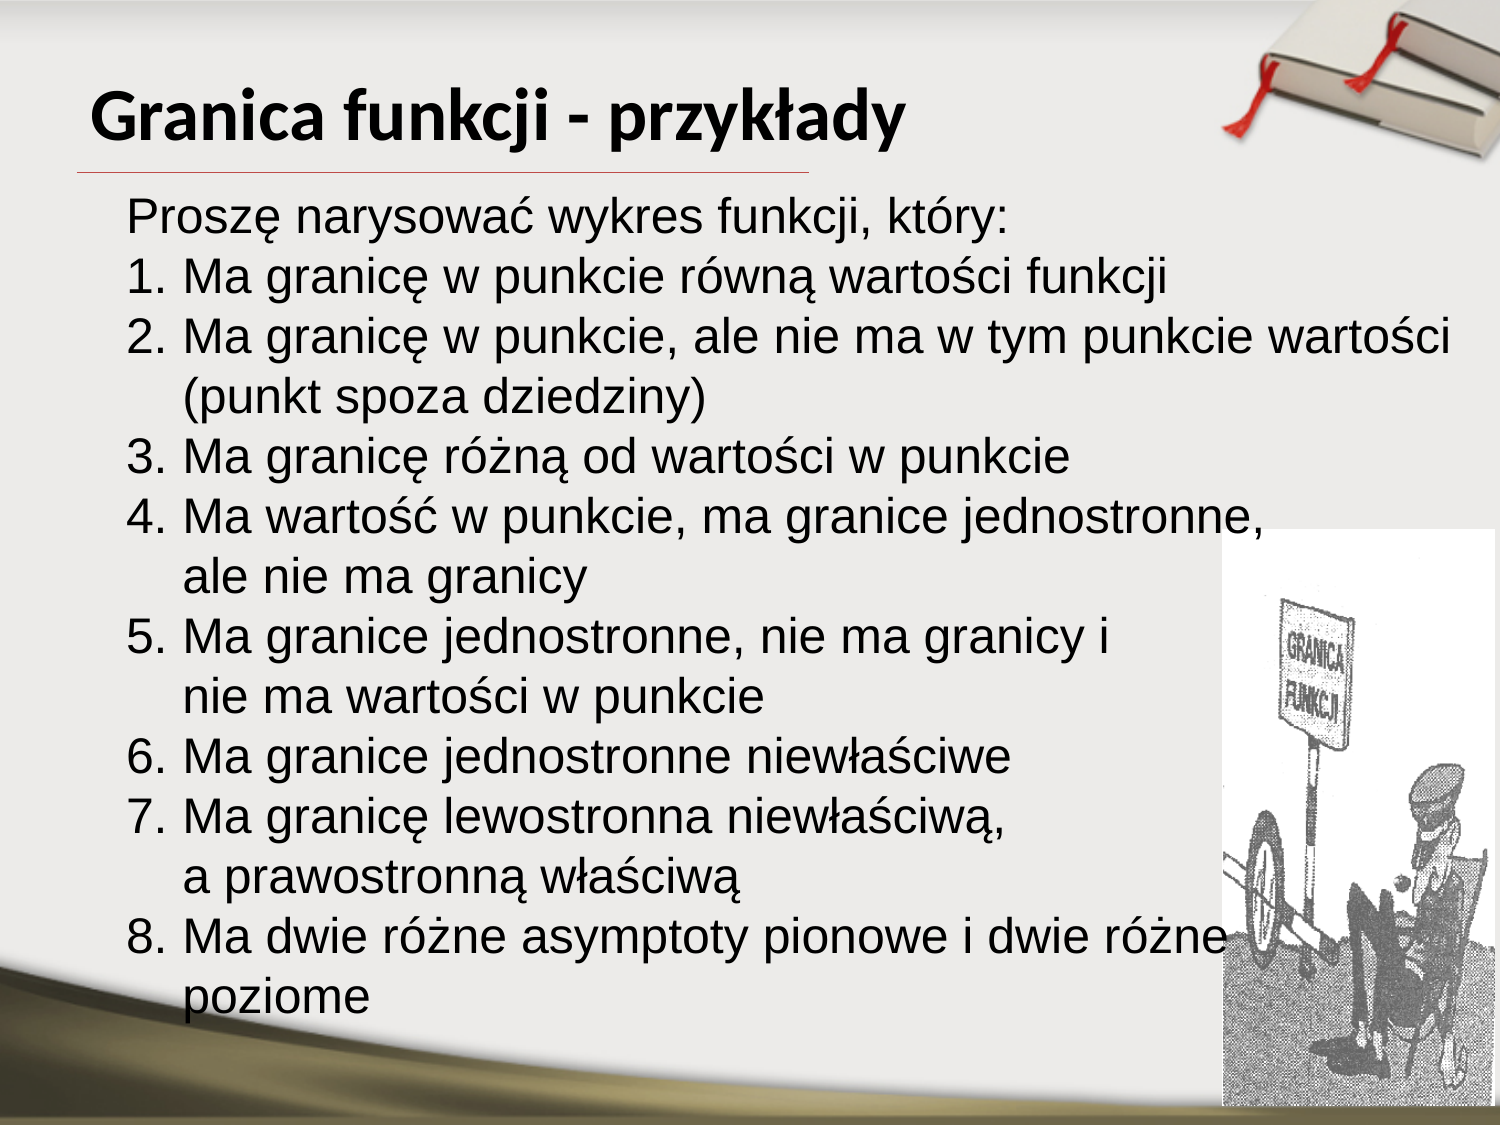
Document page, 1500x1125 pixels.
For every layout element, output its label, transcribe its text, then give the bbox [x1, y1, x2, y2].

title Granica funkcji - przykłady [75, 45, 1425, 175]
text_box Proszę narysować wykres funkcji, który: Ma granicę w punkcie równą wartości funkcji Ma granicę w punkcie, ale nie ma w tym punkcie wartości (punkt spoza dziedziny) Ma granicę różną od wartości w punkcie Ma wartość w punkcie, ma granice jednostronne, ale nie ma granicy Ma granice jednostronne, nie ma granicy i nie ma wartości w punkcie Ma granice jednostronne niewłaściwe Ma granicę lewostronna niewłaściwą, a prawostronną właściwą Ma dwie różne asymptoty pionowe i dwie różne poziome [111, 175, 1481, 1031]
picture [0, 0, 1500, 1125]
